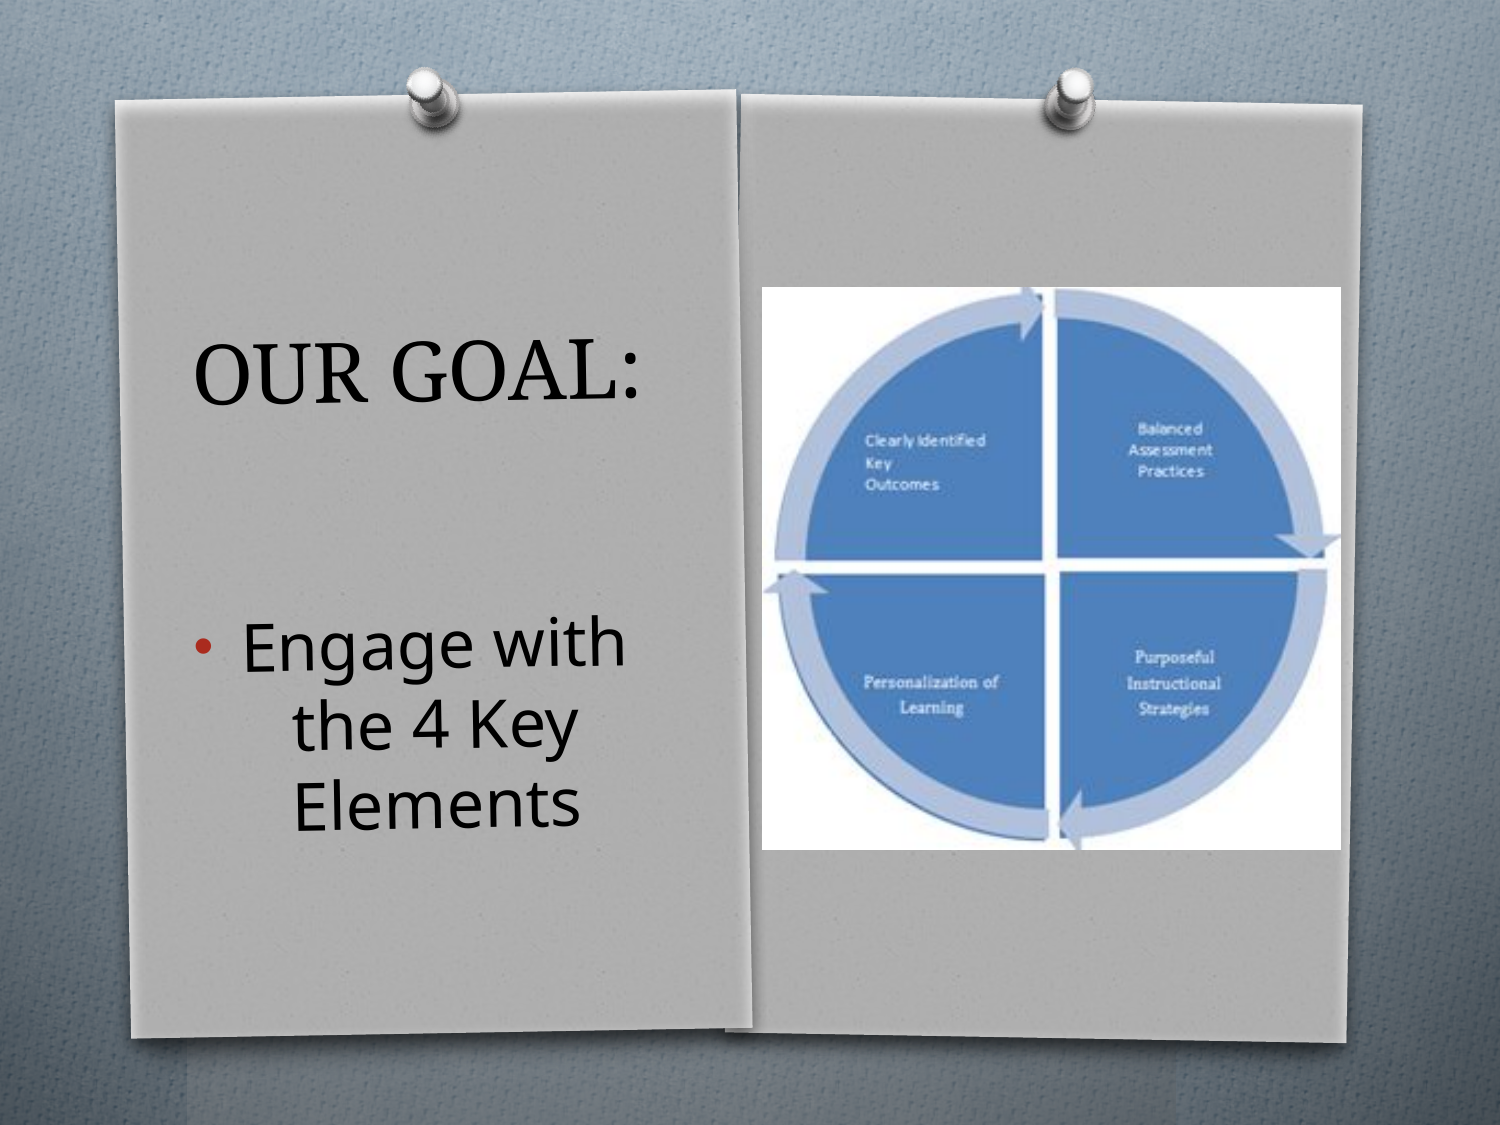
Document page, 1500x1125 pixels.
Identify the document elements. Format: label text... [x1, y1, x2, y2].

title OUR GOAL: [162, 174, 670, 431]
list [762, 287, 1341, 851]
picture [375, 33, 497, 157]
list Engage with the 4 Key Elements [134, 590, 692, 945]
picture [1016, 41, 1138, 162]
